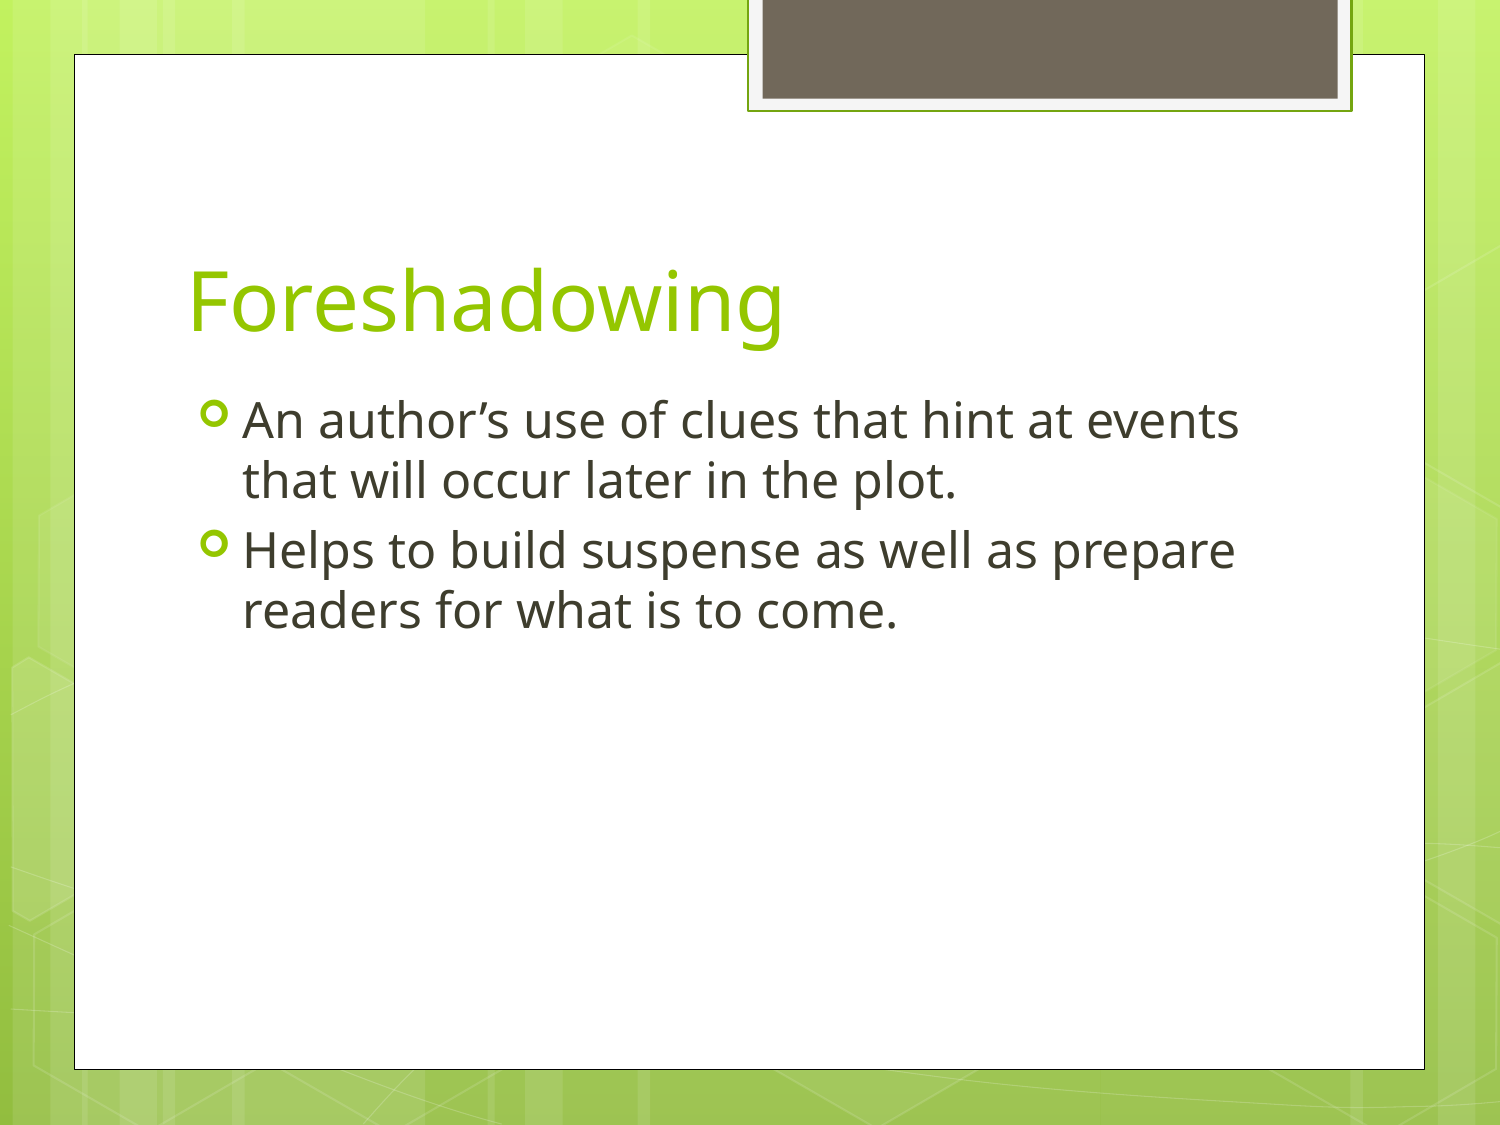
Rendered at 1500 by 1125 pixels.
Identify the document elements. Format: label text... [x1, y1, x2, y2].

title Foreshadowing [171, 168, 1324, 357]
list An author’s use of clues that hint at events that will occur later in the plot. Helps to build suspense as well as prepare readers for what is to come. [171, 381, 1283, 957]
